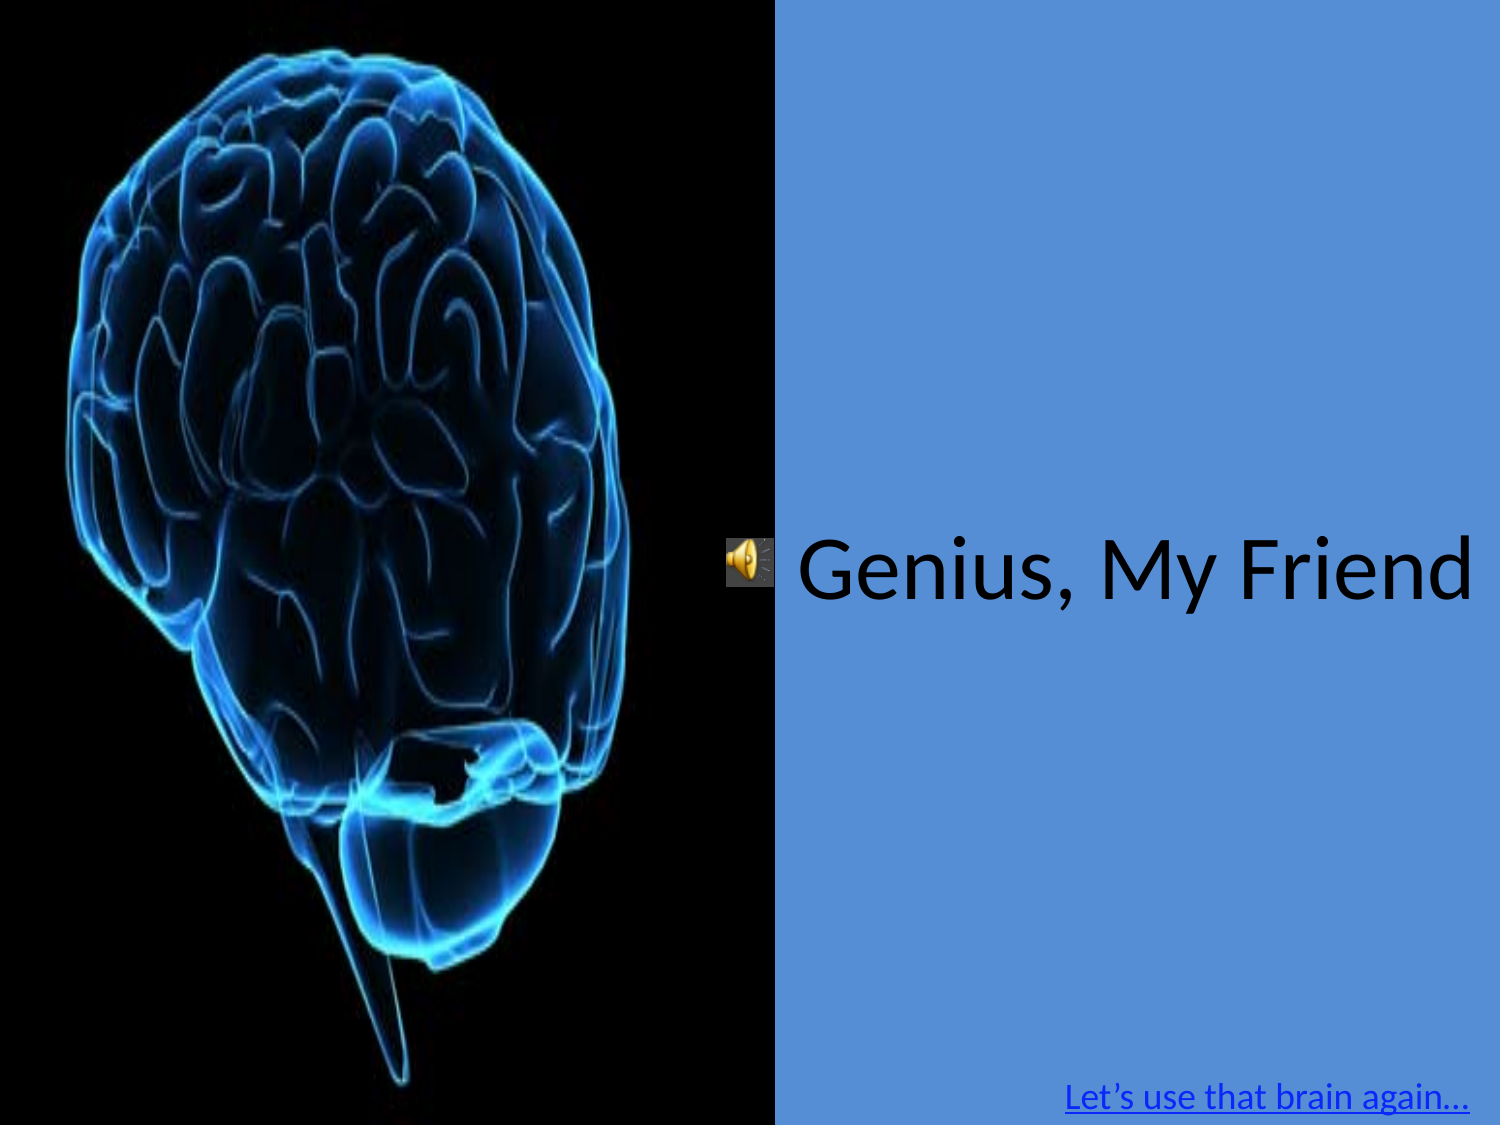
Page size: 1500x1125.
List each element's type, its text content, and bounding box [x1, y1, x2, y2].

text_box Let’s use that brain again… [1049, 1064, 1500, 1125]
title Genius, My Friend [776, 0, 1500, 1125]
picture [724, 537, 776, 588]
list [0, 0, 776, 1125]
